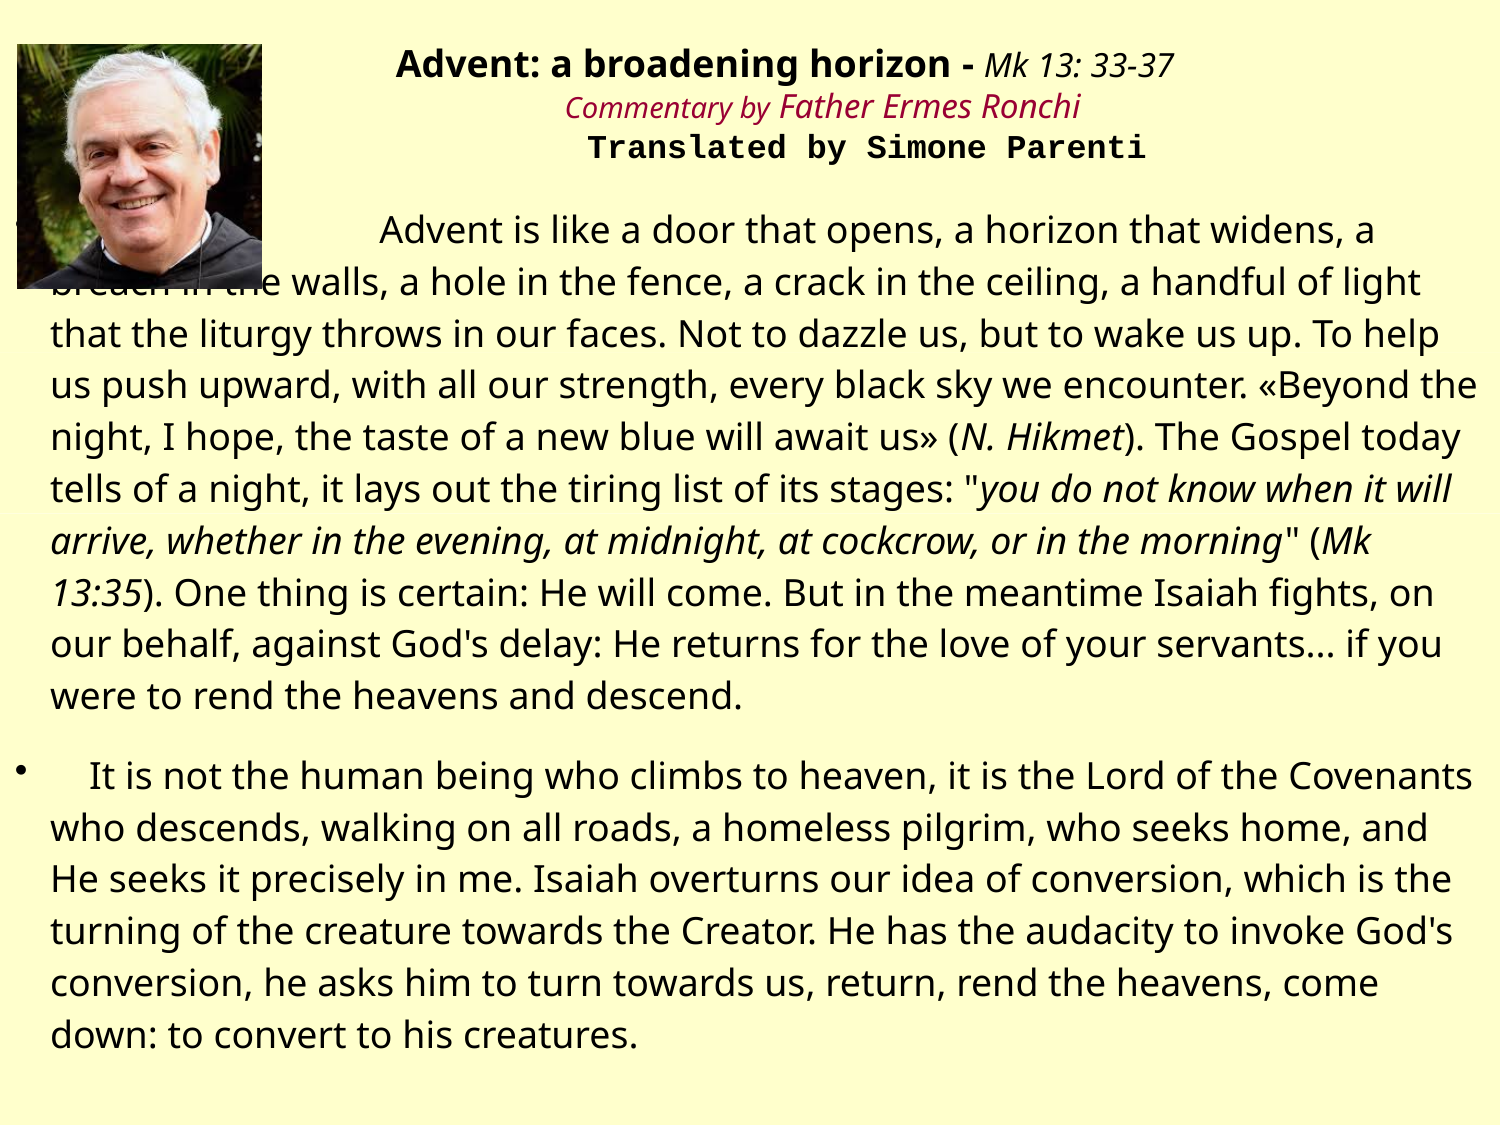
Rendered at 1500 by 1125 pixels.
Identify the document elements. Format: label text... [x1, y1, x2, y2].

text_box Advent is like a door that opens, a horizon that widens, a breach in the walls, a hole in the fence, a crack in the ceiling, a handful of light that the liturgy throws in our faces. Not to dazzle us, but to wake us up. To help us push upward, with all our strength, every black sky we encounter. «Beyond the night, I hope, the taste of a new blue will await us» (N. Hikmet). The Gospel today tells of a night, it lays out the tiring list of its stages: "you do not know when it will arrive, whether in the evening, at midnight, at cockcrow, or in the morning" (Mk 13:35). One thing is certain: He will come. But in the meantime Isaiah fights, on our behalf, against God's delay: He returns for the love of your servants... if you were to rend the heavens and descend. It is not the human being who climbs to heaven, it is the Lord of the Covenants who descends, walking on all roads, a homeless pilgrim, who seeks home, and He seeks it precisely in me. Isaiah overturns our idea of conversion, which is the turning of the creature towards the Creator. He has the audacity to invoke God's conversion, he asks him to turn towards us, return, rend the heavens, come down: to convert to his creatures. [0, 192, 1500, 1063]
text_box Advent: a broadening horizon - Mk 13: 33-37 Commentary by Father Ermes Ronchi Translated by Simone Parenti [332, 32, 1483, 173]
picture [17, 44, 262, 289]
